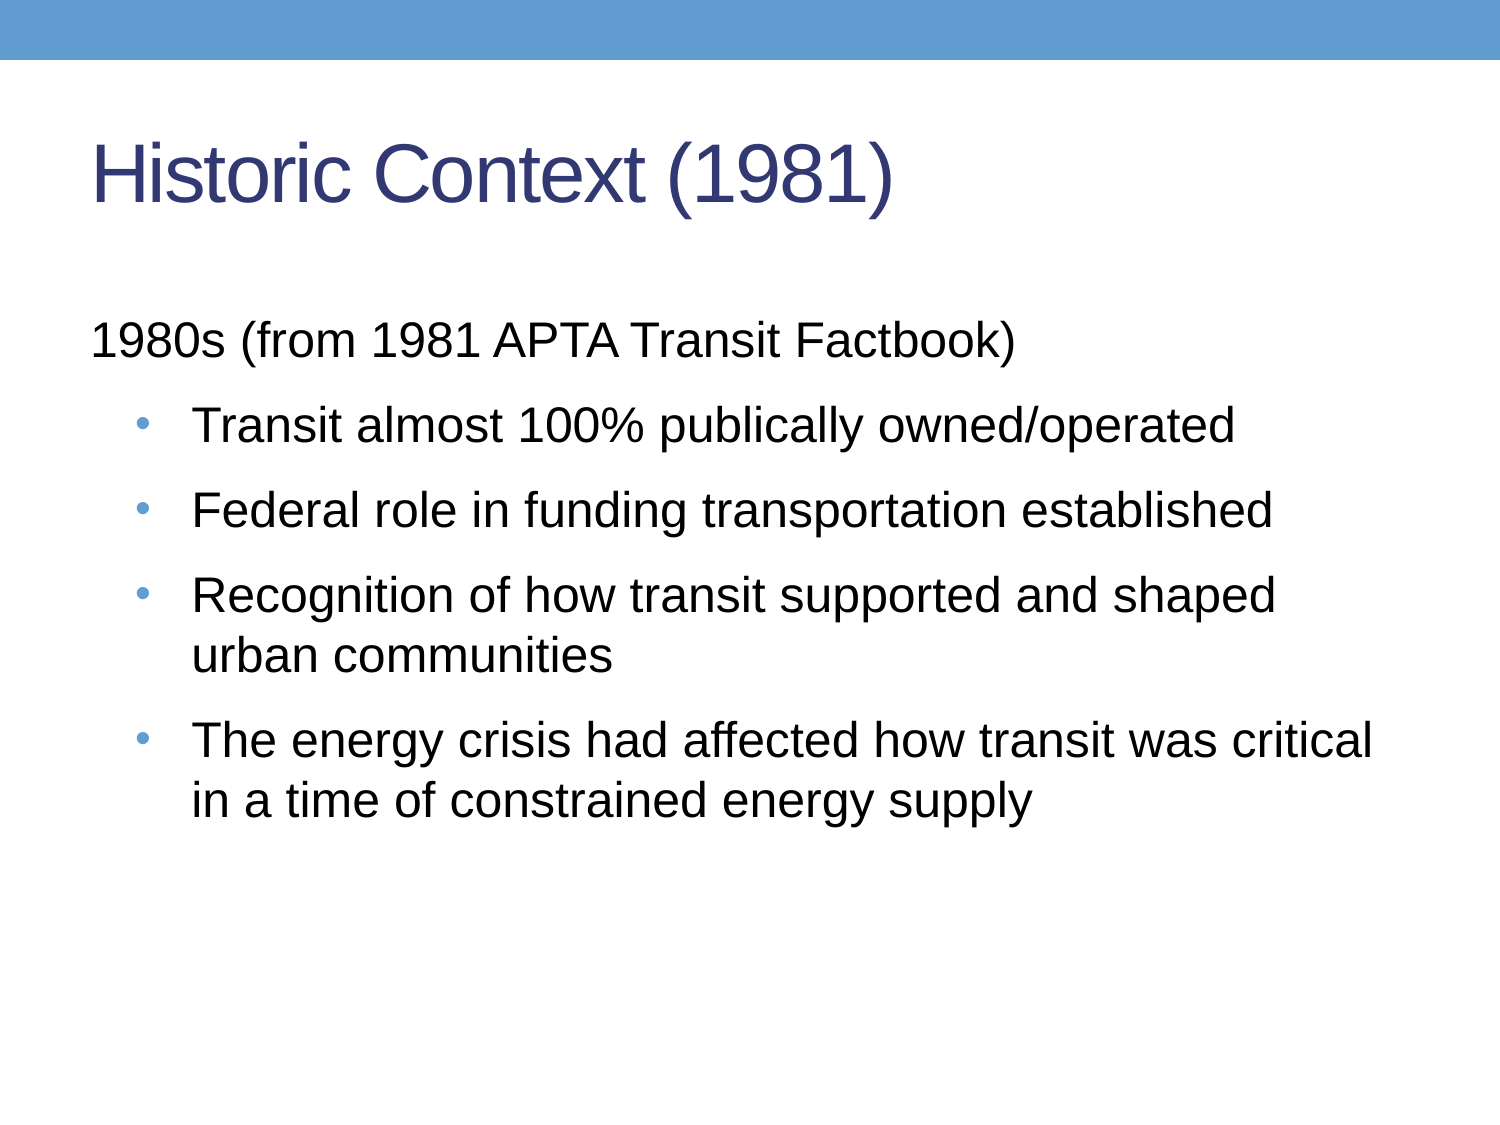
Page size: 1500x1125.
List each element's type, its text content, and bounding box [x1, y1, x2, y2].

title Historic Context (1981) [75, 87, 1425, 250]
list 1980s (from 1981 APTA Transit Factbook) Transit almost 100% publically owned/operated Federal role in funding transportation established Recognition of how transit supported and shaped urban communities The energy crisis had affected how transit was critical in a time of constrained energy supply [75, 299, 1425, 1063]
